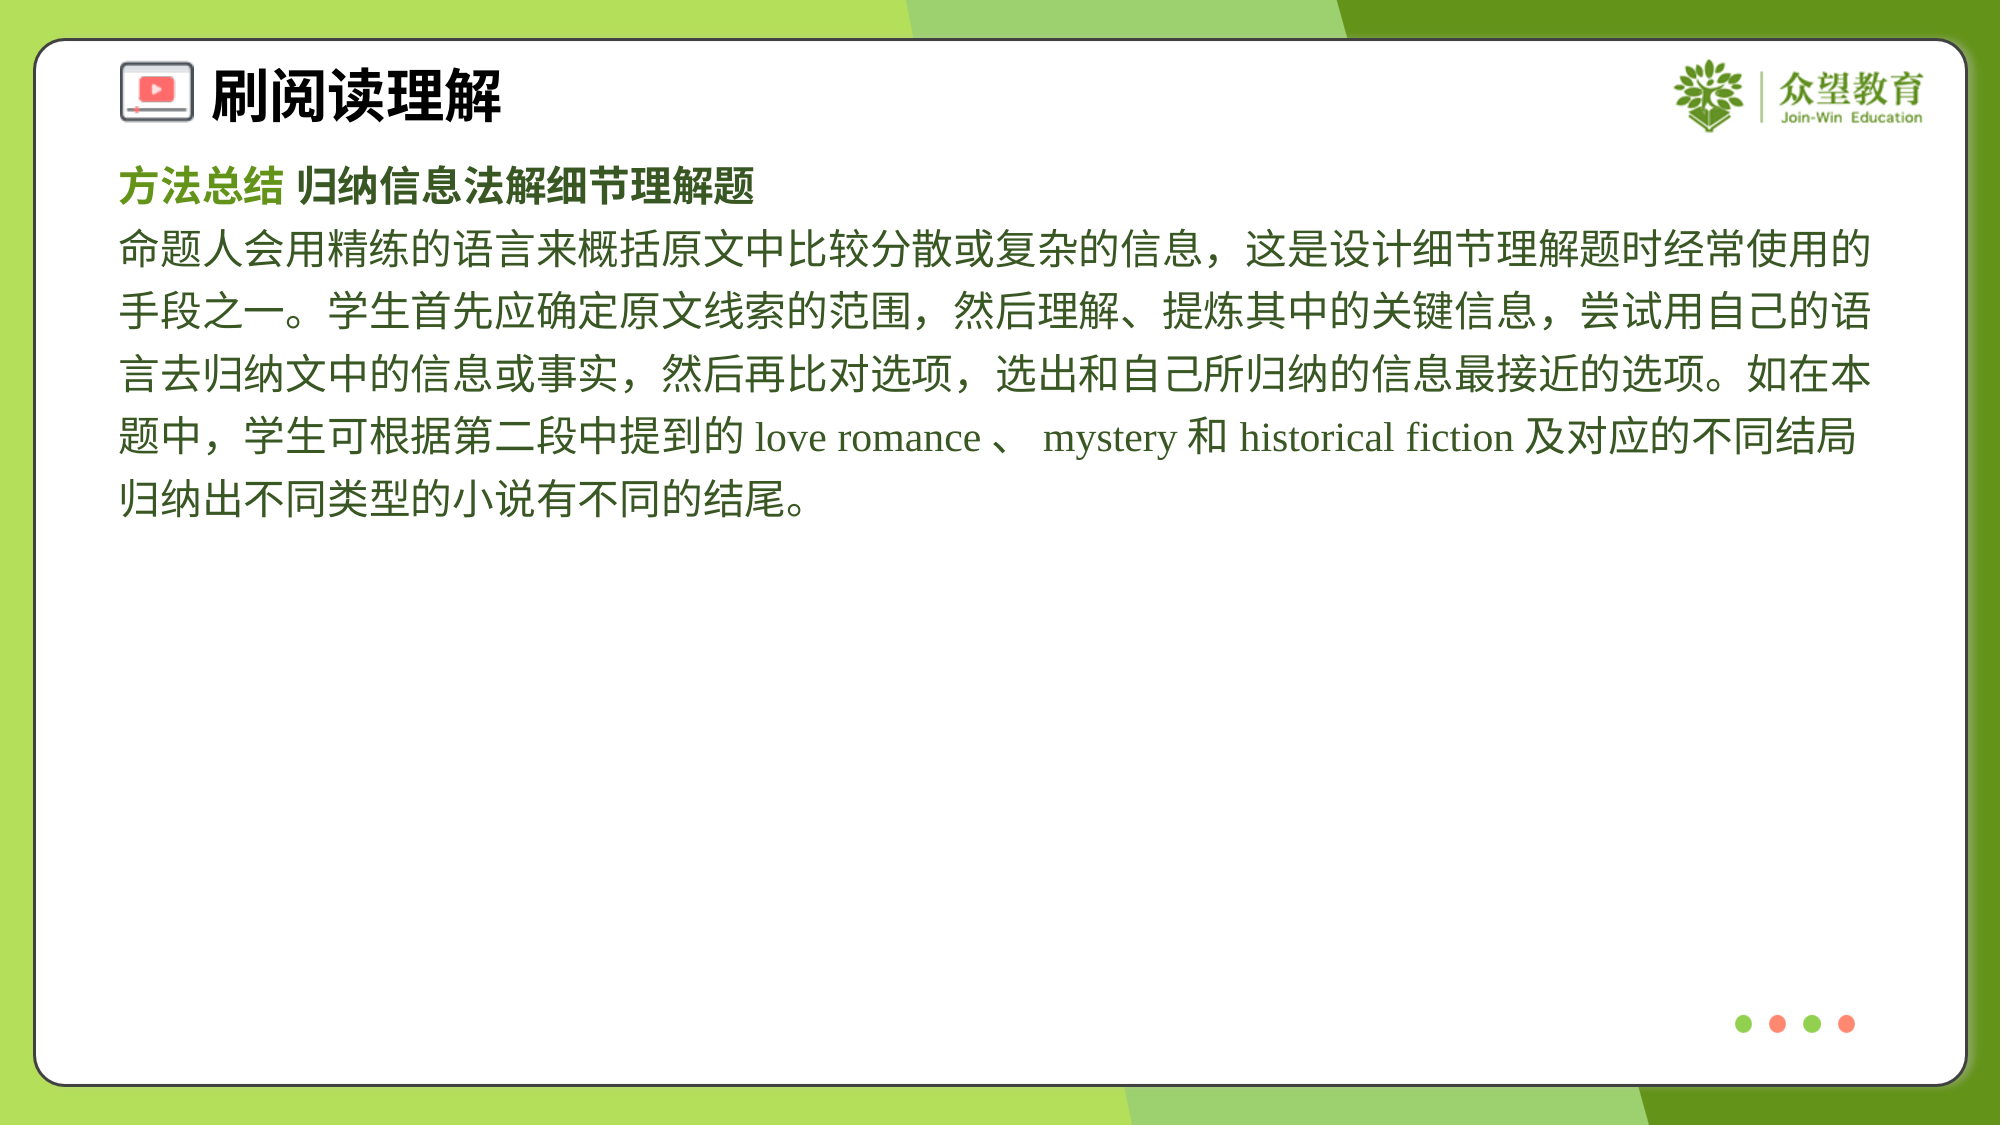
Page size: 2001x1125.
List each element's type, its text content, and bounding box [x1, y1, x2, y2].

text_box 方法总结 归纳信息法解细节理解题 命题人会用精练的语言来概括原文中比较分散或复杂的信息，这是设计细节理解题时经常使用的手段之一。学生首先应确定原文线索的范围，然后理解、提炼其中的关键信息，尝试用自己的语言去归纳文中的信息或事实，然后再比对选项，选出和自己所归纳的信息最接近的选项。如在本题中，学生可根据第二段中提到的love romance、mystery和historical fiction及对应的不同结局归纳出不同类型的小说有不同的结尾。 [118, 147, 1883, 518]
picture [0, 0, 2000, 1125]
